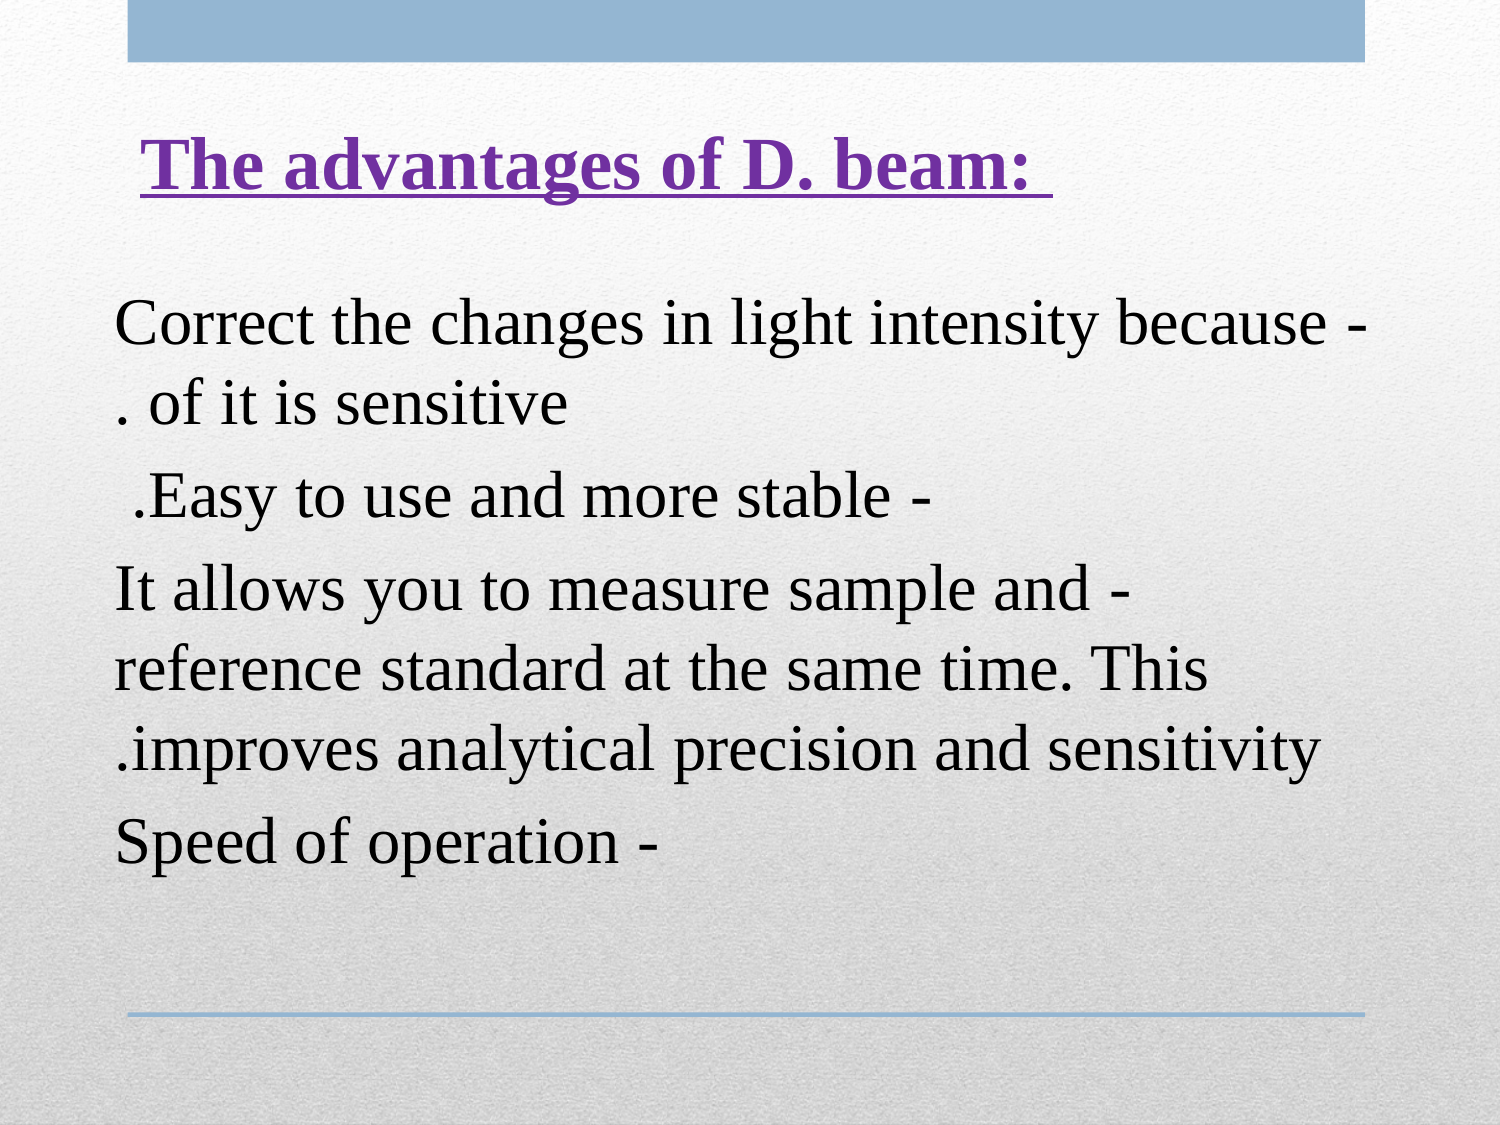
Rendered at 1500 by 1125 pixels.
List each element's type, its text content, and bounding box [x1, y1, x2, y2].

title The advantages of D. beam: [125, 62, 1238, 213]
list - Correct the changes in light intensity because of it is sensitive . - Easy to use and more stable. - It allows you to measure sample and reference standard at the same time. This improves analytical precision and sensitivity. - Speed of operation [99, 249, 1388, 905]
